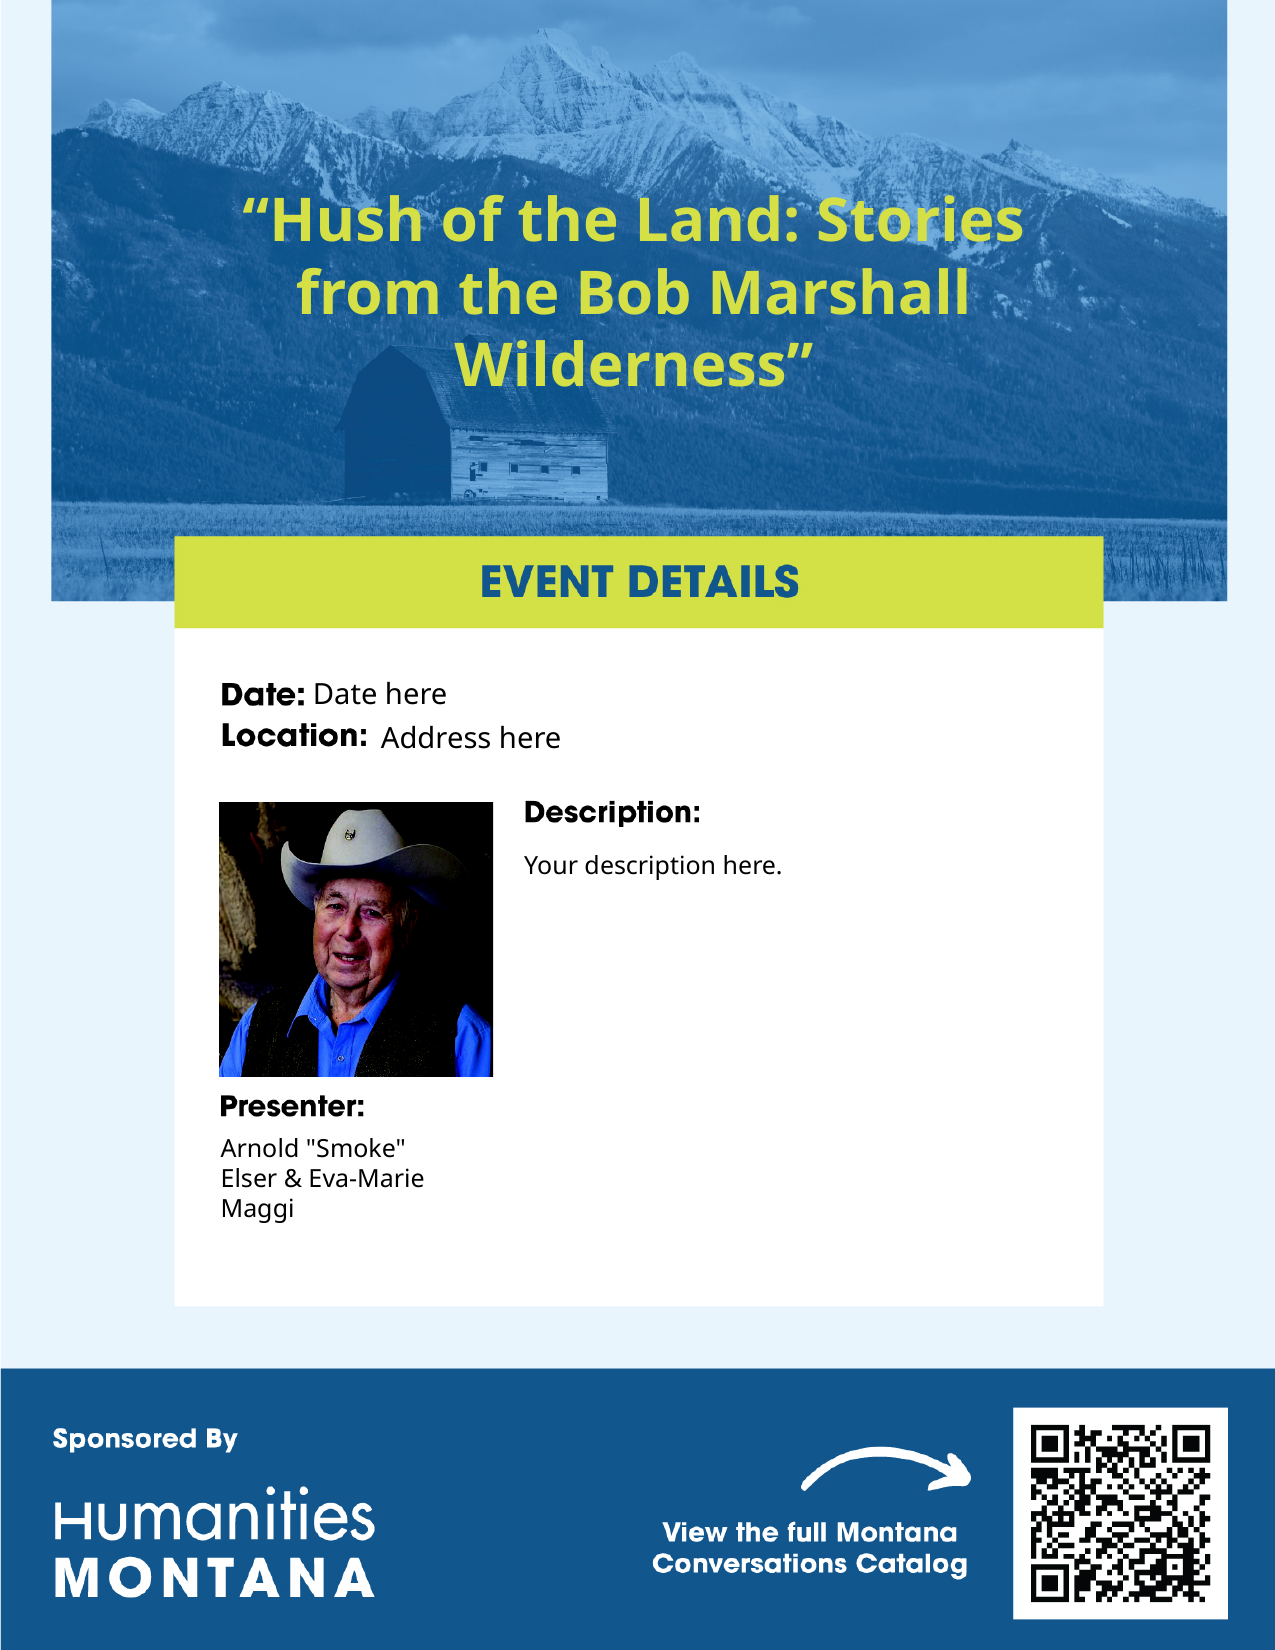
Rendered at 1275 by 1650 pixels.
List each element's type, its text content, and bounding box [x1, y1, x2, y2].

text_box “Hush of the Land: Stories from the Bob Marshall Wilderness” [169, 166, 1099, 414]
text_box [159, 166, 169, 233]
picture [0, 0, 1275, 1650]
text_box [169, 132, 1099, 166]
text_box Your description here. [509, 834, 1033, 895]
text_box Arnold "Smoke" Elser & Eva-Marie Maggi [205, 1117, 480, 1238]
text_box Date here [297, 660, 932, 726]
text_box Address here [365, 704, 1233, 770]
